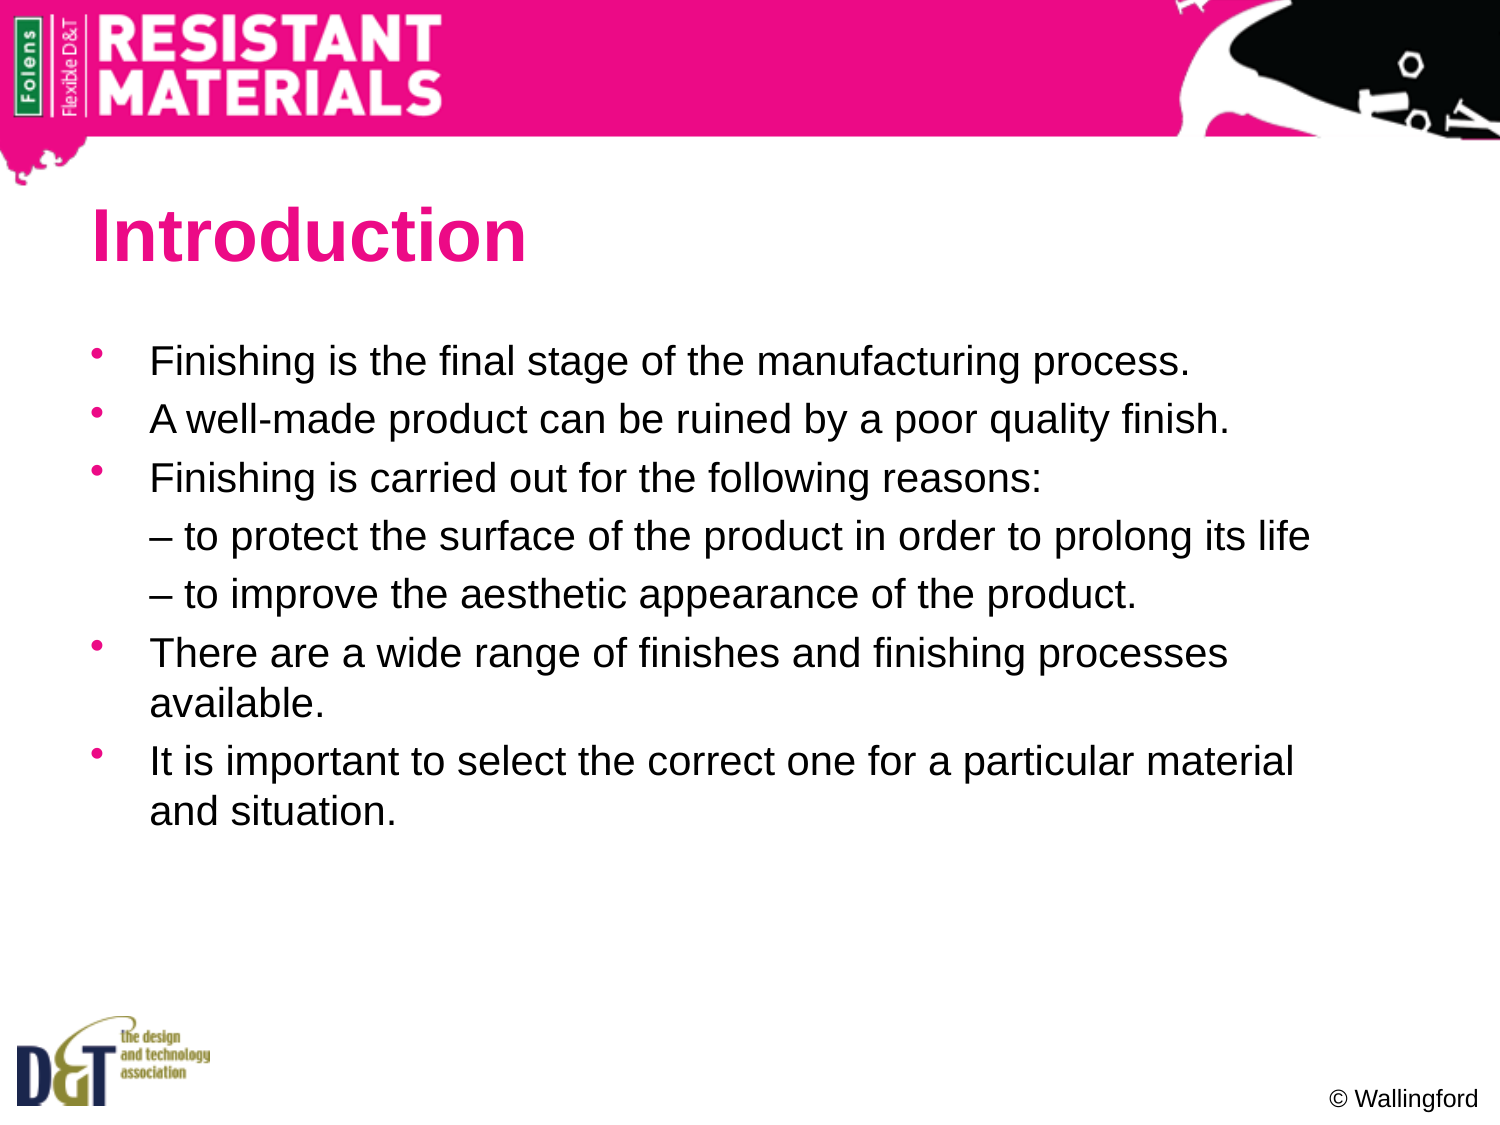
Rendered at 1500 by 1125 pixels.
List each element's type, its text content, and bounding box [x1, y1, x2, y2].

title Introduction [76, 160, 1427, 301]
list Finishing is the final stage of the manufacturing process. A well-made product can be ruined by a poor quality finish. Finishing is carried out for the following reasons: – to protect the surface of the product in order to prolong its life – to improve the aesthetic appearance of the product. There are a wide range of finishes and finishing processes available. It is important to select the correct one for a particular material and situation. [75, 326, 1376, 1005]
picture [0, 0, 1500, 1125]
text_box © Wallingford [1257, 1074, 1495, 1125]
